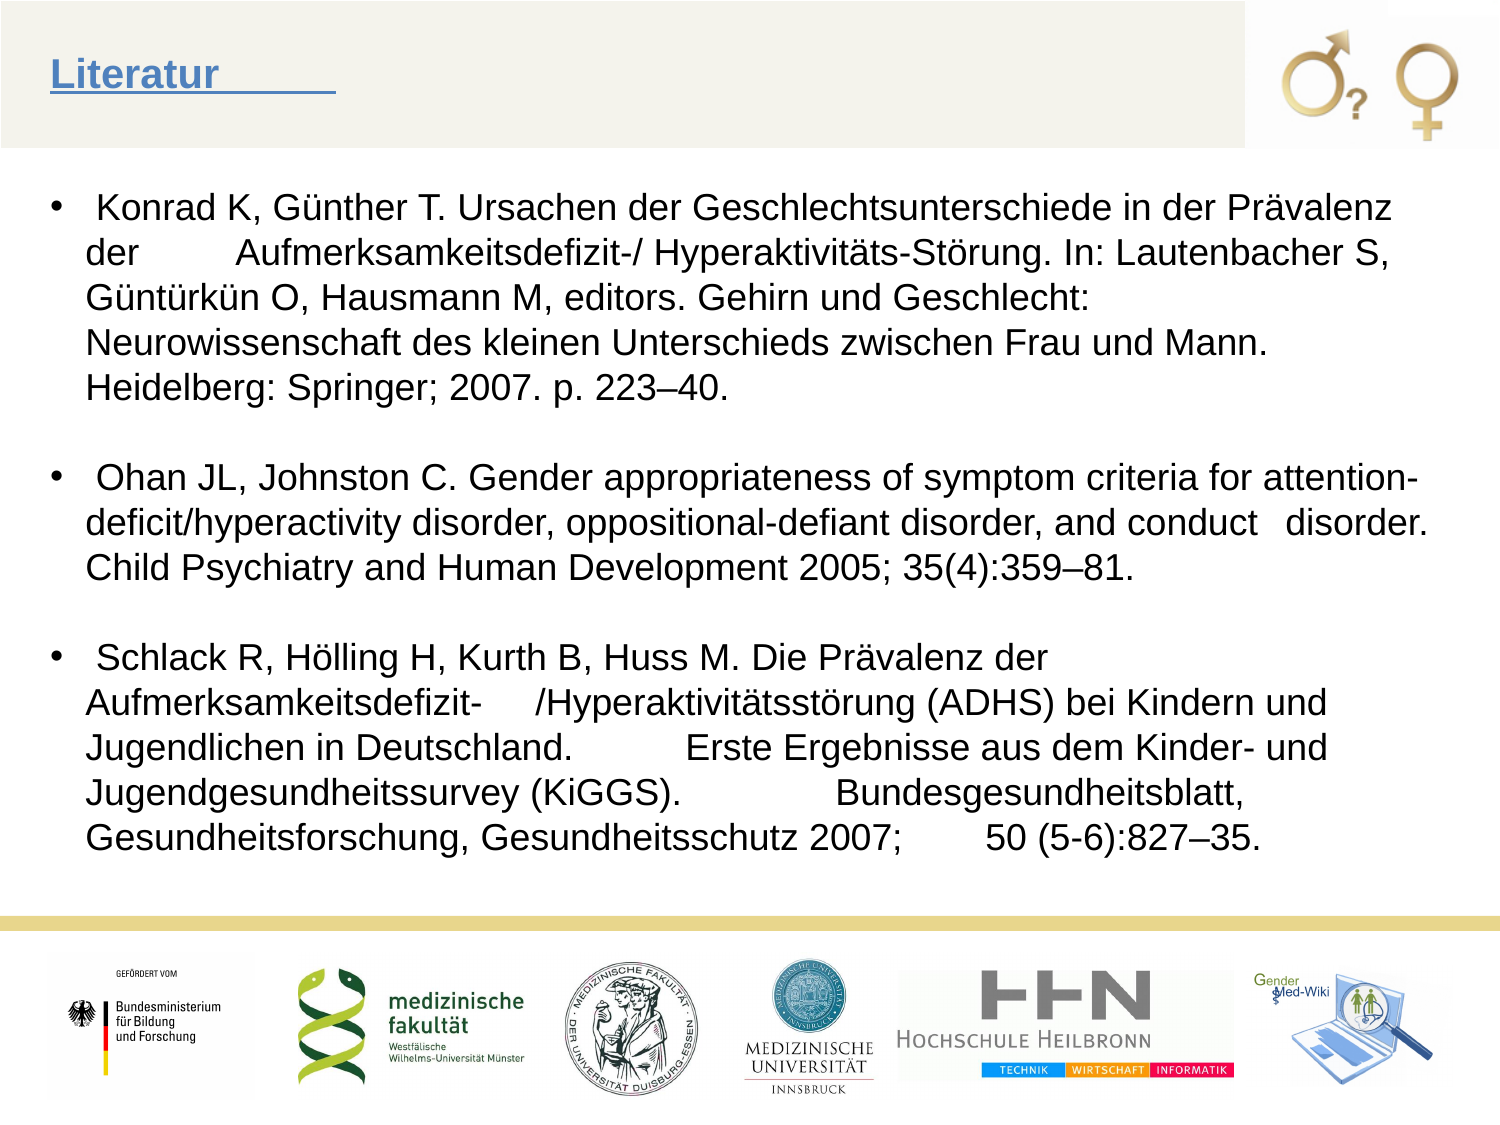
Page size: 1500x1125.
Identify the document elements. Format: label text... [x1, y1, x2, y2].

picture [1245, 0, 1500, 149]
picture [298, 952, 1234, 1100]
picture [1246, 965, 1453, 1087]
picture [47, 952, 255, 1100]
text_box Literatur_____ [35, 39, 1184, 105]
text_box Konrad K, Günther T. Ursachen der Geschlechtsunterschiede in der Prävalenz der Aufmerksamkeitsdefizit-/ Hyperaktivitäts-Störung. In: Lautenbacher S, Güntürkün O, Hausmann M, editors. Gehirn und Geschlecht: Neurowissenschaft des kleinen Unterschieds zwischen Frau und Mann. Heidelberg: Springer; 2007. p. 223–40. Ohan JL, Johnston C. Gender appropriateness of symptom criteria for attention- deficit/hyperactivity disorder, oppositional-defiant disorder, and conduct disorder. Child Psychiatry and Human Development 2005; 35(4):359–81. Schlack R, Hölling H, Kurth B, Huss M. Die Prävalenz der Aufmerksamkeitsdefizit- /Hyperaktivitätsstörung (ADHS) bei Kindern und Jugendlichen in Deutschland. Erste Ergebnisse aus dem Kinder- und Jugendgesundheitssurvey (KiGGS). Bundesgesundheitsblatt, Gesundheitsforschung, Gesundheitsschutz 2007; 50 (5-6):827–35. [35, 175, 1454, 911]
